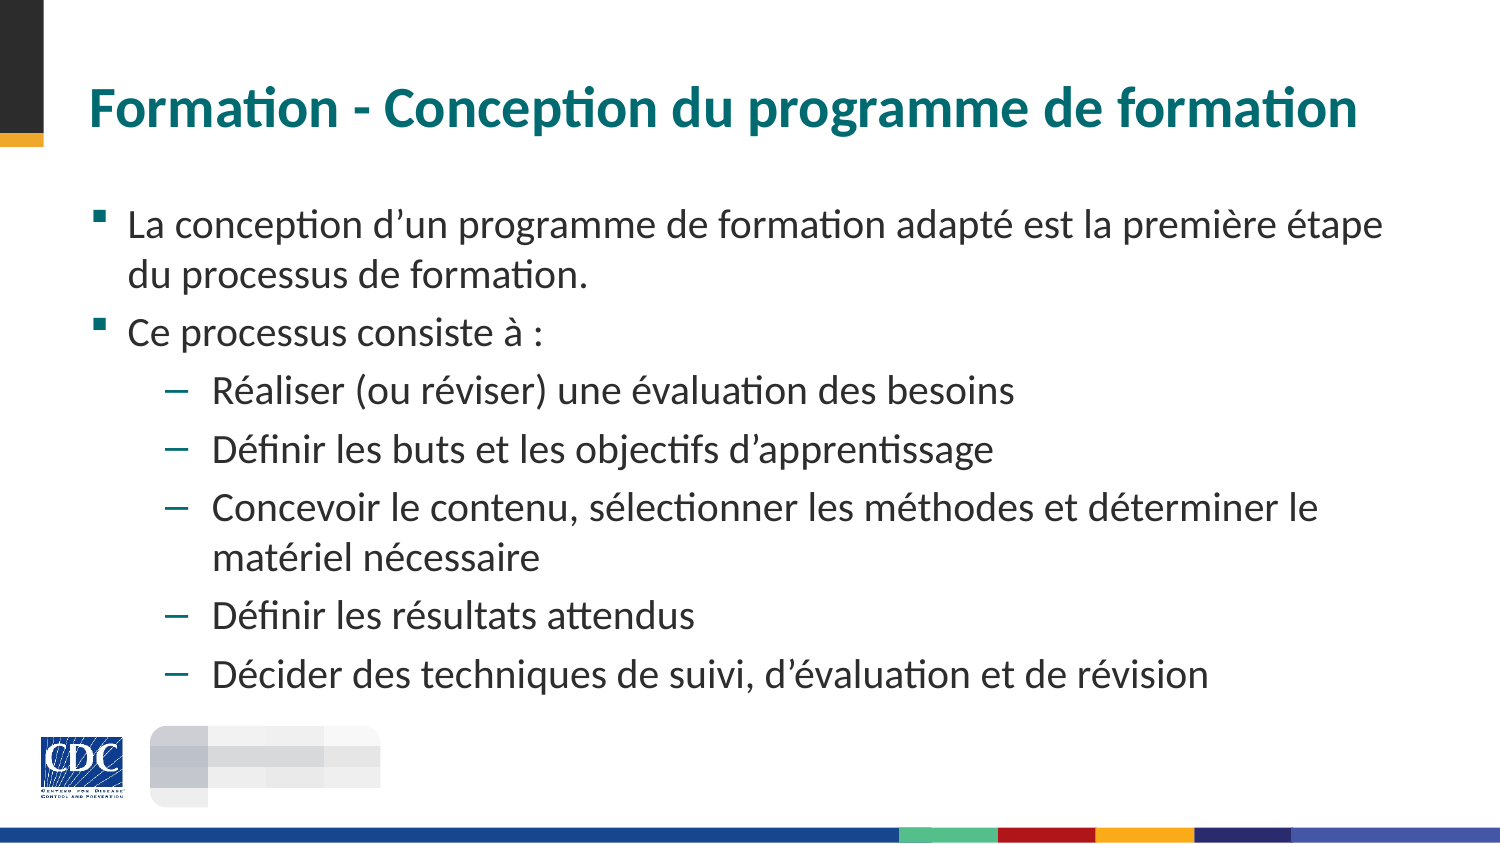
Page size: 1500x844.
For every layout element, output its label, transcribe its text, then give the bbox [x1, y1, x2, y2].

title Formation - Conception du programme de formation [75, 33, 1425, 147]
list La conception d’un programme de formation adapté est la première étape du processus de formation. Ce processus consiste à : Réaliser (ou réviser) une évaluation des besoins Définir les buts et les objectifs d’apprentissage Concevoir le contenu, sélectionner les méthodes et déterminer le matériel nécessaire Définir les résultats attendus Décider des techniques de suivi, d’évaluation et de révision [75, 188, 1414, 738]
picture [41, 737, 125, 798]
